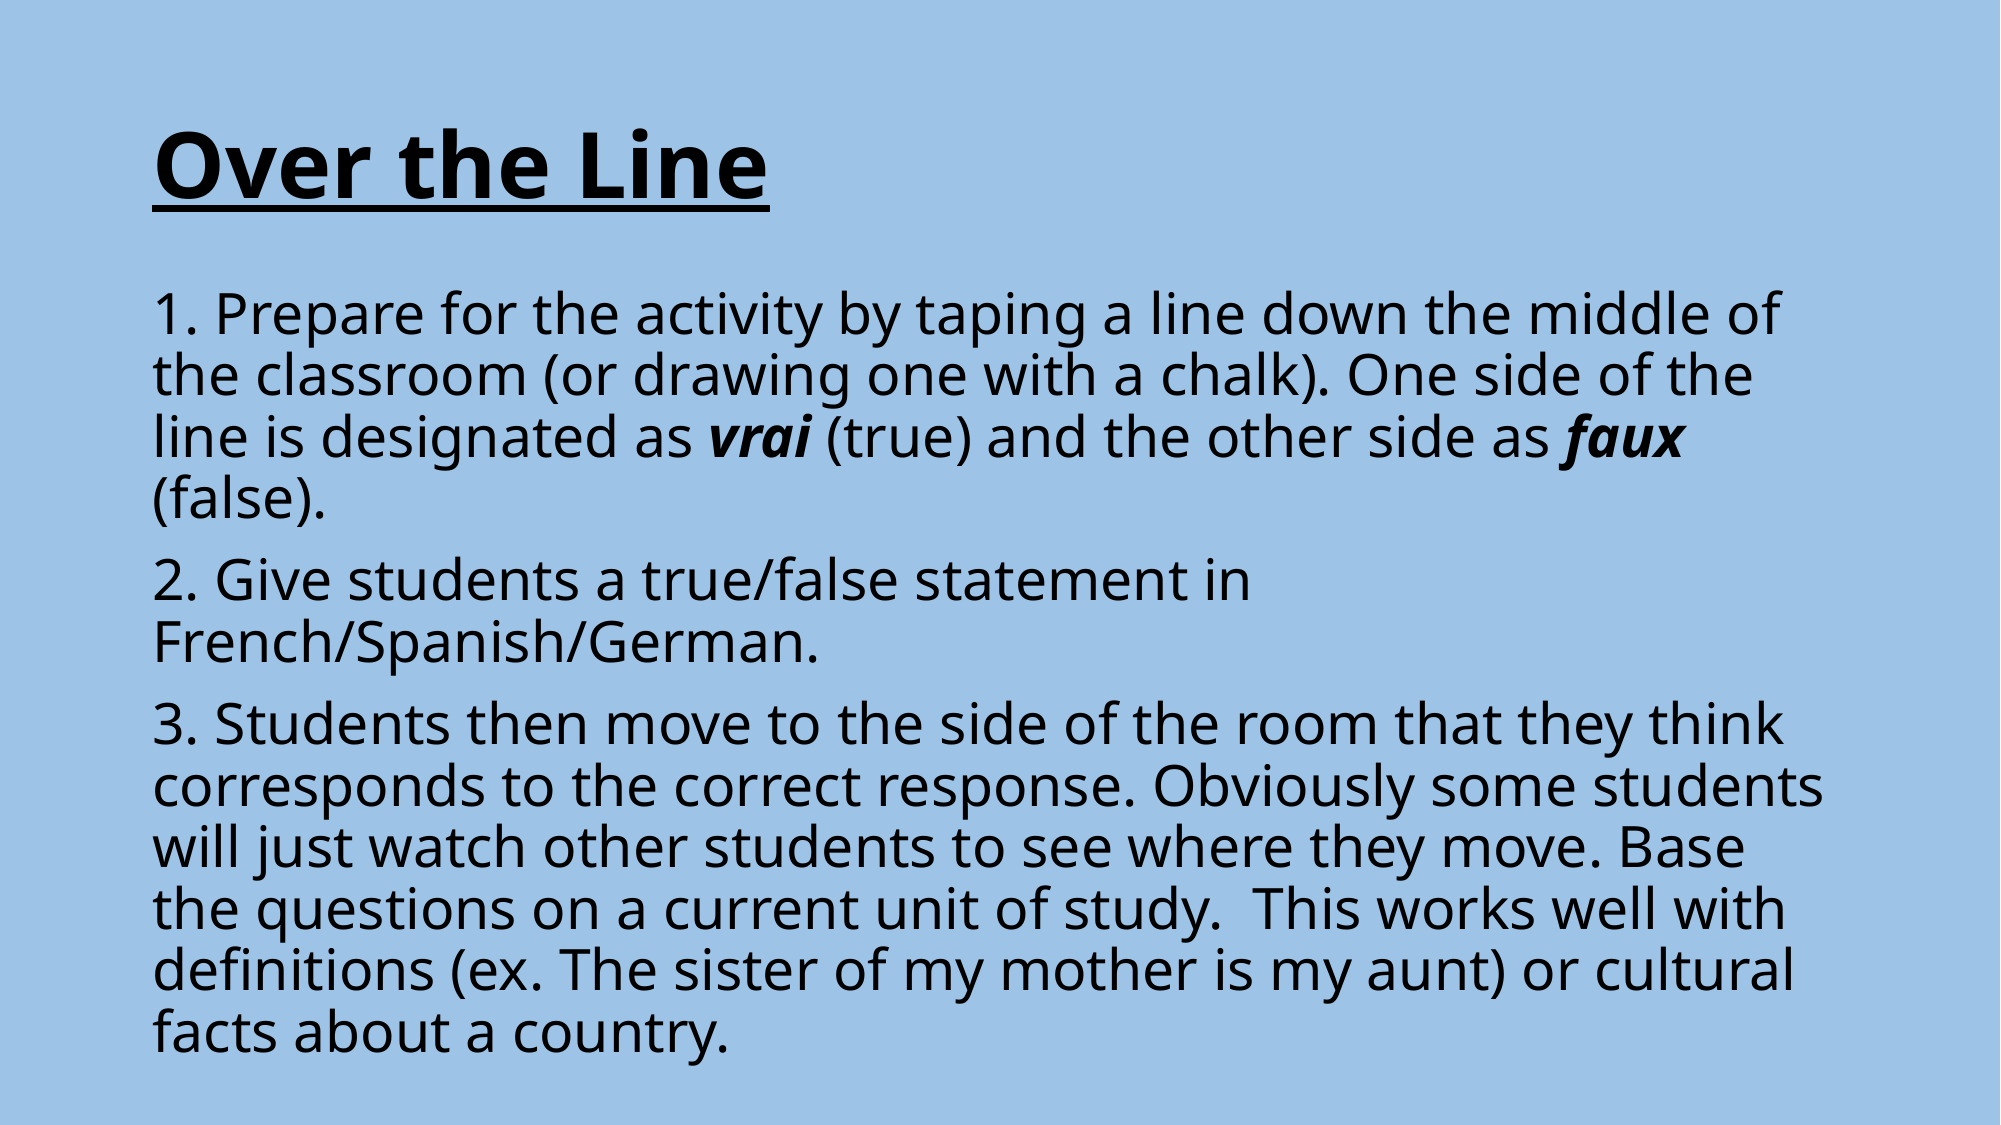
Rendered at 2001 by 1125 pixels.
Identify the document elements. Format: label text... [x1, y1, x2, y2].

list 1. Prepare for the activity by taping a line down the middle of the classroom (or drawing one with a chalk). One side of the line is designated as vrai (true) and the other side as faux (false). 2. Give students a true/false statement in French/Spanish/German. 3. Students then move to the side of the room that they think corresponds to the correct response. Obviously some students will just watch other students to see where they move. Base the questions on a current unit of study. This works well with definitions (ex. The sister of my mother is my aunt) or cultural facts about a country. [137, 277, 1863, 1076]
title Over the Line [137, 59, 1863, 277]
